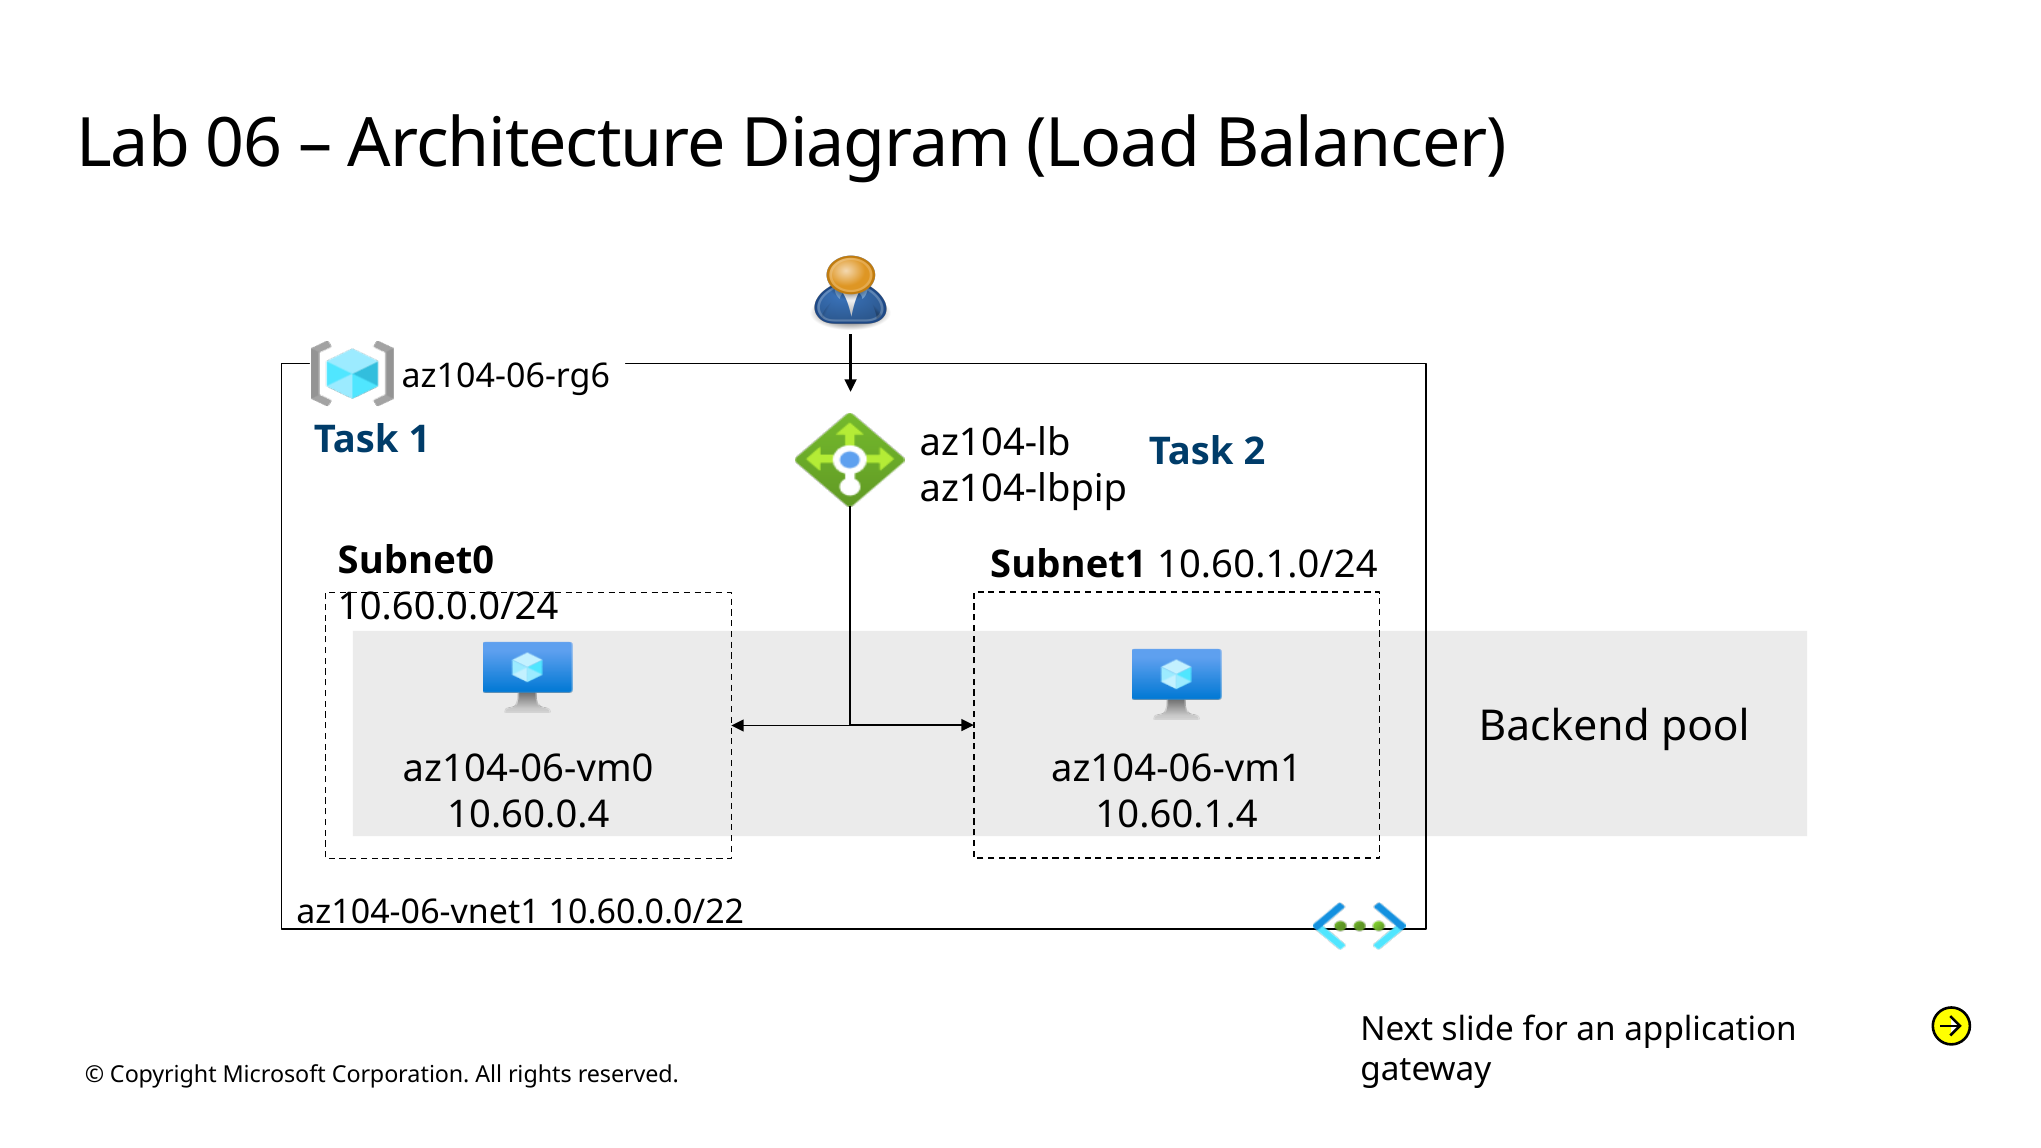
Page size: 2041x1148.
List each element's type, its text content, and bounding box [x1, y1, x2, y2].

title Lab 06 – Architecture Diagram (Load Balancer) [76, 93, 1968, 230]
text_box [281, 252, 1810, 965]
text_box [1932, 1007, 1970, 1045]
text_box Next slide for an application gateway [1360, 1007, 1920, 1088]
